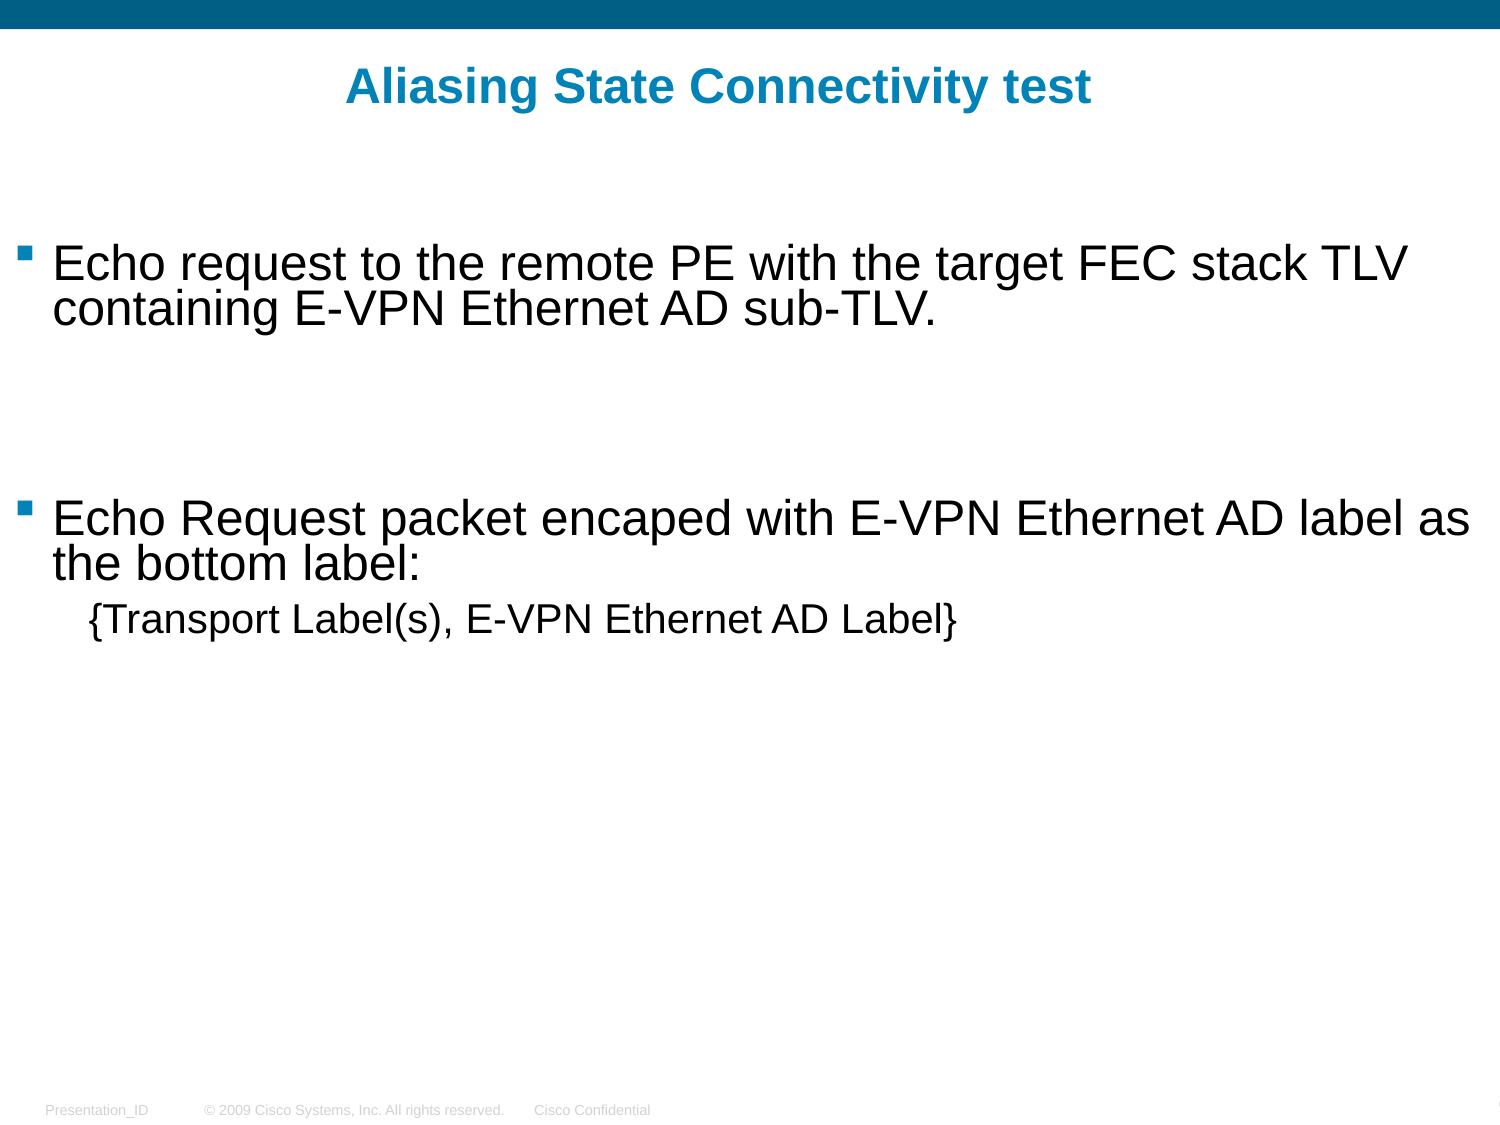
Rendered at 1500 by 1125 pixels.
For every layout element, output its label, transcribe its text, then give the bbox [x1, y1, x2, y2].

title Aliasing State Connectivity test [312, 0, 1126, 121]
list Echo request to the remote PE with the target FEC stack TLV containing E-VPN Ethernet AD sub-TLV. Echo Request packet encaped with E-VPN Ethernet AD label as the bottom label: {Transport Label(s), E-VPN Ethernet AD Label} [0, 237, 1500, 851]
